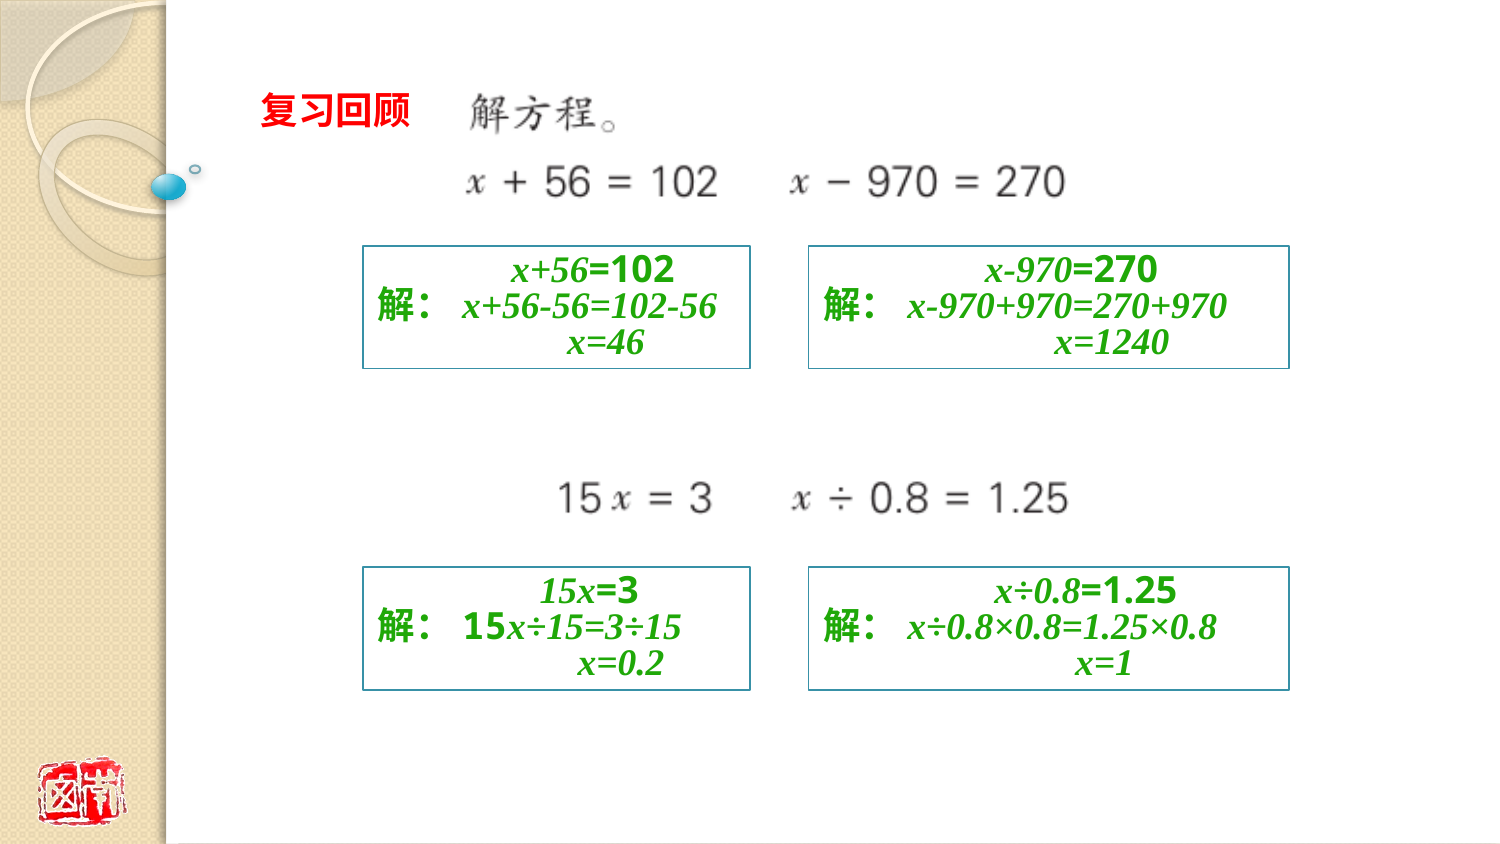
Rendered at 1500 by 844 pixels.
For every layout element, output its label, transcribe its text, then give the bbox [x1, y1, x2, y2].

text_box 15x=3 解：15x÷15=3÷15 x=0.2 [363, 567, 750, 690]
picture [34, 755, 130, 827]
text_box 复习回顾 [246, 79, 504, 140]
picture [536, 402, 1091, 544]
text_box x+56=102 解：x+56-56=102-56 x=46 [363, 246, 750, 369]
text_box x÷0.8=1.25 解：x÷0.8×0.8=1.25×0.8 x=1 [808, 567, 1289, 690]
picture [456, 86, 1102, 228]
text_box x-970=270 解：x-970+970=270+970 x=1240 [808, 246, 1289, 369]
